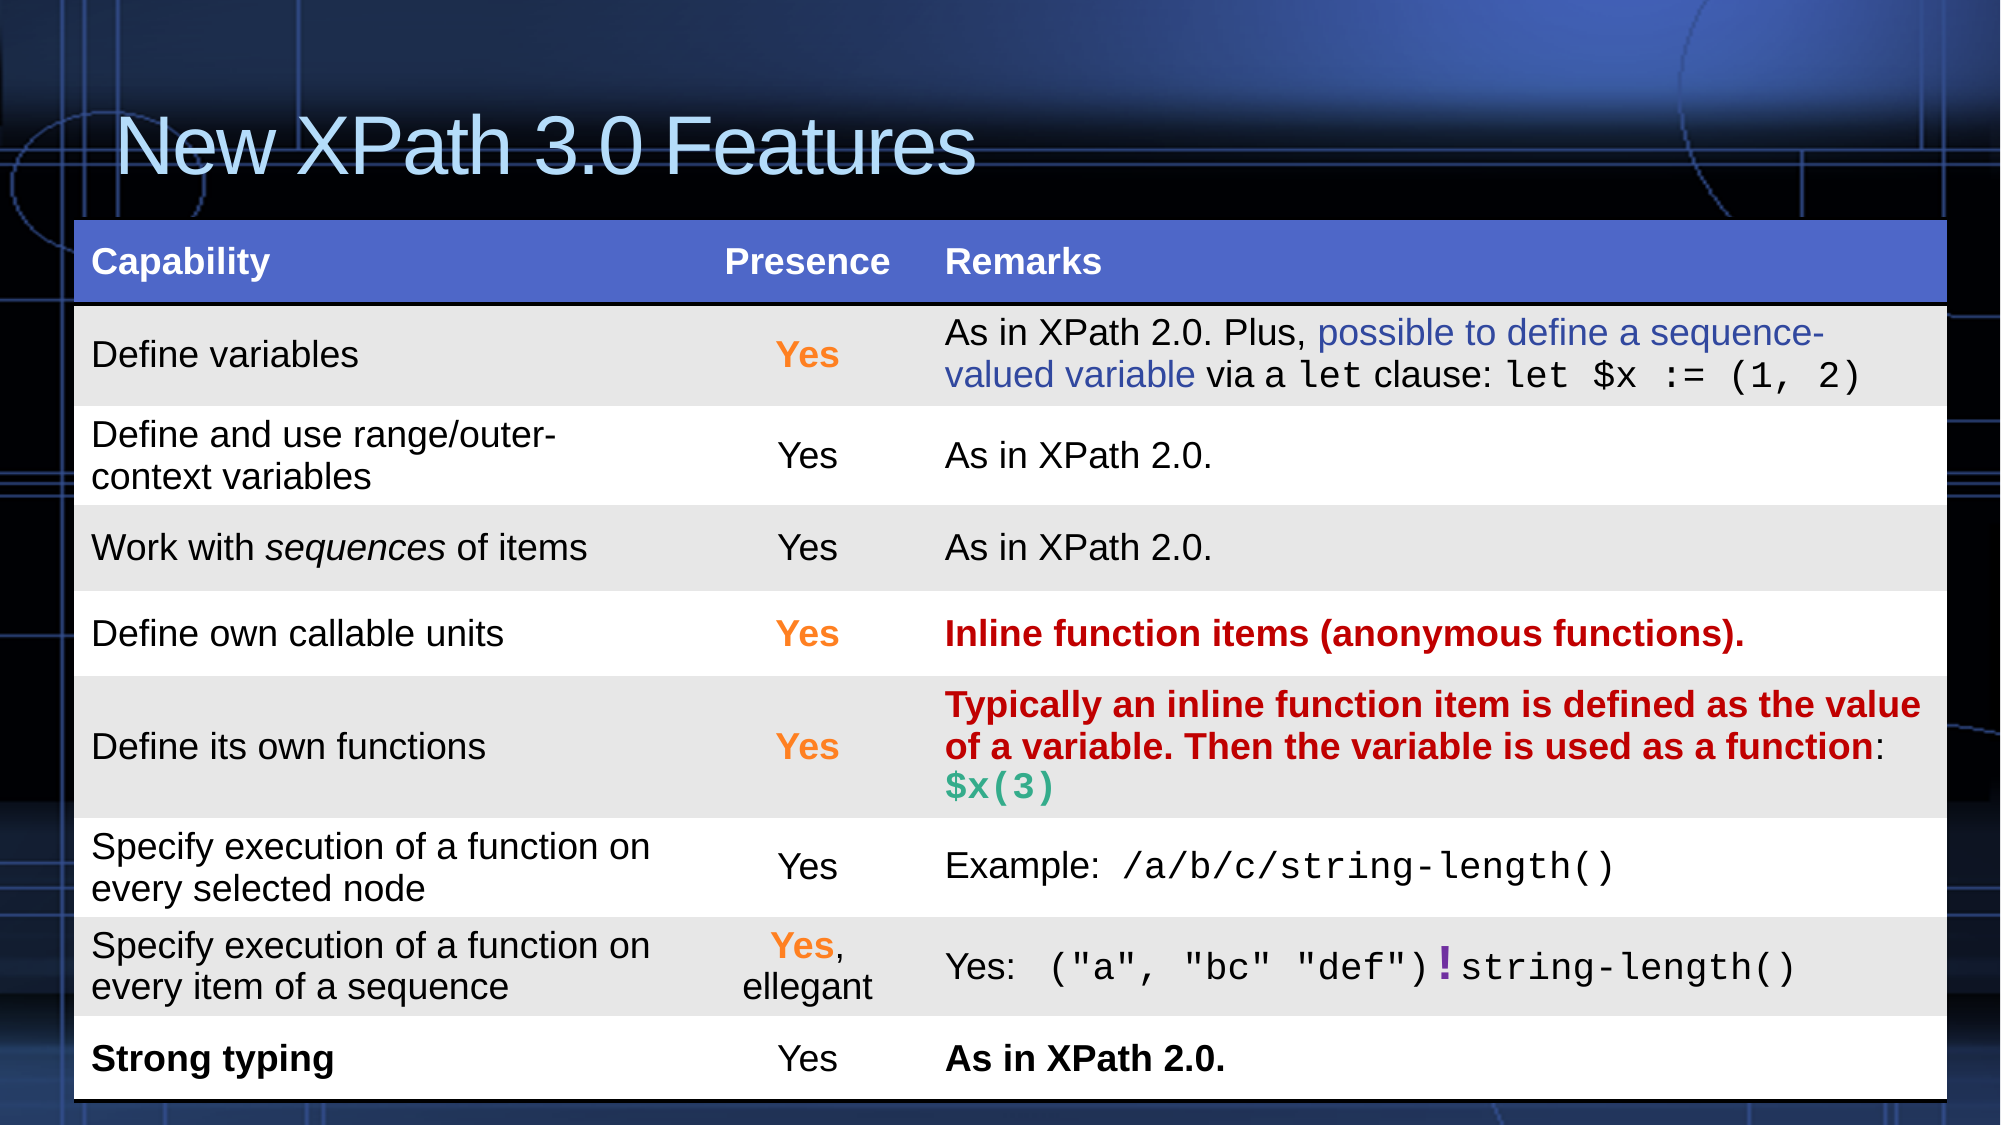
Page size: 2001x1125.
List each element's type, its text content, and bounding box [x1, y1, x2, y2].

table_cell Define and use range/outer-context variables [74, 406, 687, 505]
table_header Presence [687, 220, 928, 302]
table_cell Define variables [74, 306, 687, 406]
table_cell Yes [687, 818, 928, 917]
table_cell Yes [687, 306, 928, 406]
table_cell As in XPath 2.0. [928, 406, 1947, 505]
table_cell Example: /a/b/c/string-length() [928, 818, 1947, 917]
table_cell As in XPath 2.0. [928, 1016, 1947, 1099]
table_cell Define own callable units [74, 591, 687, 676]
table_cell Work with sequences of items [74, 505, 687, 591]
table_cell Yes [687, 406, 928, 505]
table_cell Yes, ellegant [687, 917, 928, 1016]
table_cell Strong typing [74, 1016, 687, 1099]
table_cell Inline function items (anonymous functions). [928, 591, 1947, 676]
table_cell Specify execution of a function on every selected node [74, 818, 687, 917]
table_cell Typically an inline function item is defined as the value of a variable. Then the variable is used as a function: $x(3) [928, 676, 1947, 818]
table_cell Specify execution of a function on every item of a sequence [74, 917, 687, 1016]
table_cell Yes [687, 505, 928, 591]
table_cell As in XPath 2.0. Plus, possible to define a sequence-valued variable via a let clause: let $x := (1, 2) [928, 306, 1947, 406]
title New XPath 3.0 Features [99, 83, 1900, 217]
table_cell As in XPath 2.0. [928, 505, 1947, 591]
picture [0, 0, 2001, 1125]
table_header Remarks [928, 220, 1947, 302]
table_cell Yes: ("a", "bc" "def")!string-length() [928, 917, 1947, 1016]
table_cell Yes [687, 676, 928, 818]
table_cell Yes [687, 1016, 928, 1099]
table_cell Yes [687, 591, 928, 676]
table_header Capability [74, 220, 687, 302]
table_cell Define its own functions [74, 676, 687, 818]
